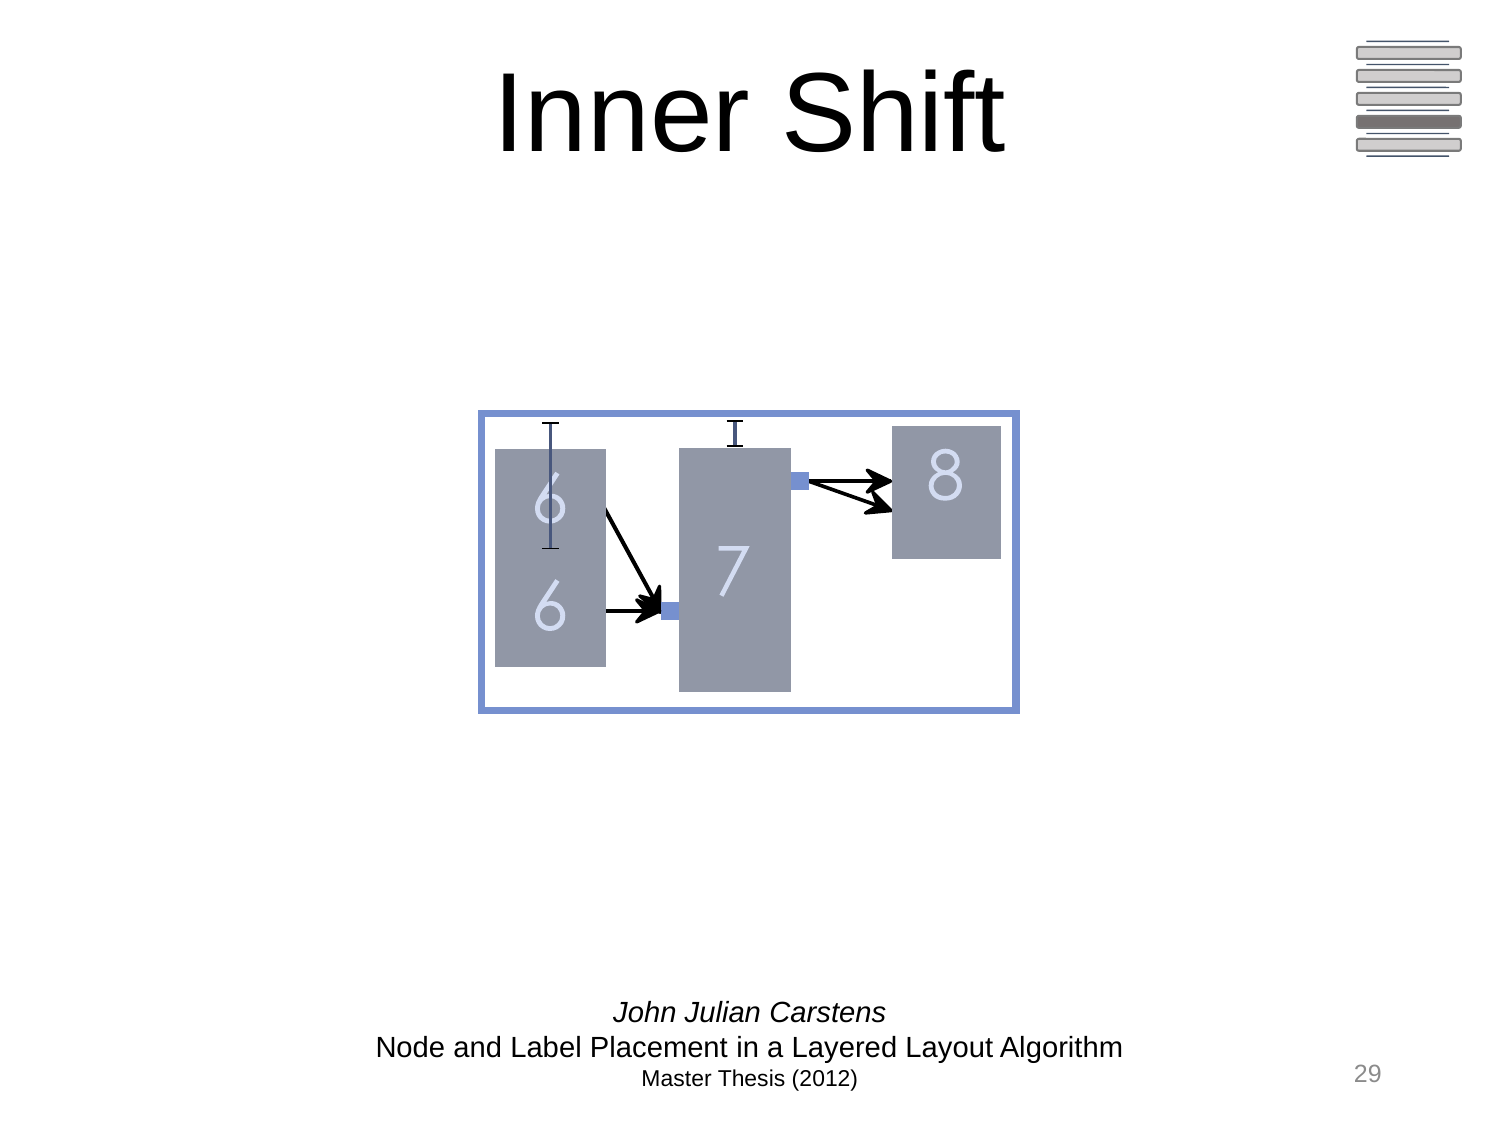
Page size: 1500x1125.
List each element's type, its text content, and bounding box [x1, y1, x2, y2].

slide_number 28 [1059, 1042, 1397, 1103]
picture [470, 402, 1030, 723]
title Inner Shift [103, 37, 1397, 193]
text_box John Julian Carstens Node and Label Placement in a Layered Layout Algorithm Master Thesis (2012) [224, 986, 1275, 1099]
